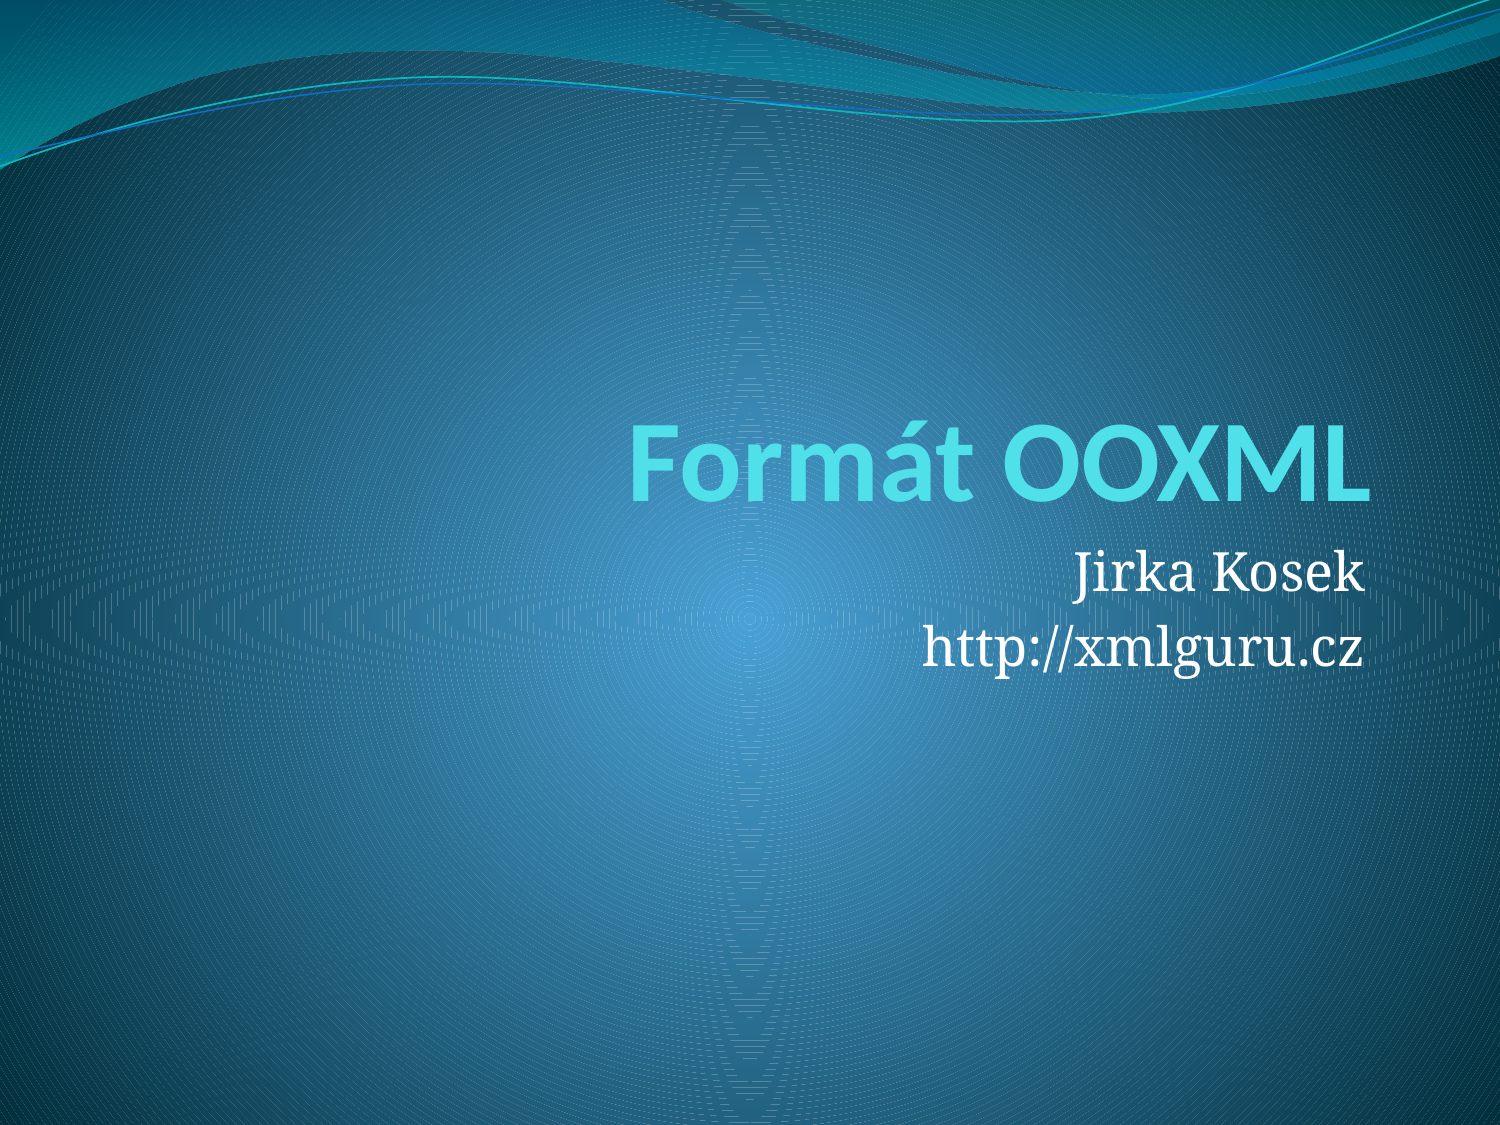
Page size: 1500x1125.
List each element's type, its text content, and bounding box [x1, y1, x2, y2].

title Formát OOXML [87, 224, 1376, 525]
subtitle Jirka Kosek http://xmlguru.cz [87, 529, 1376, 818]
